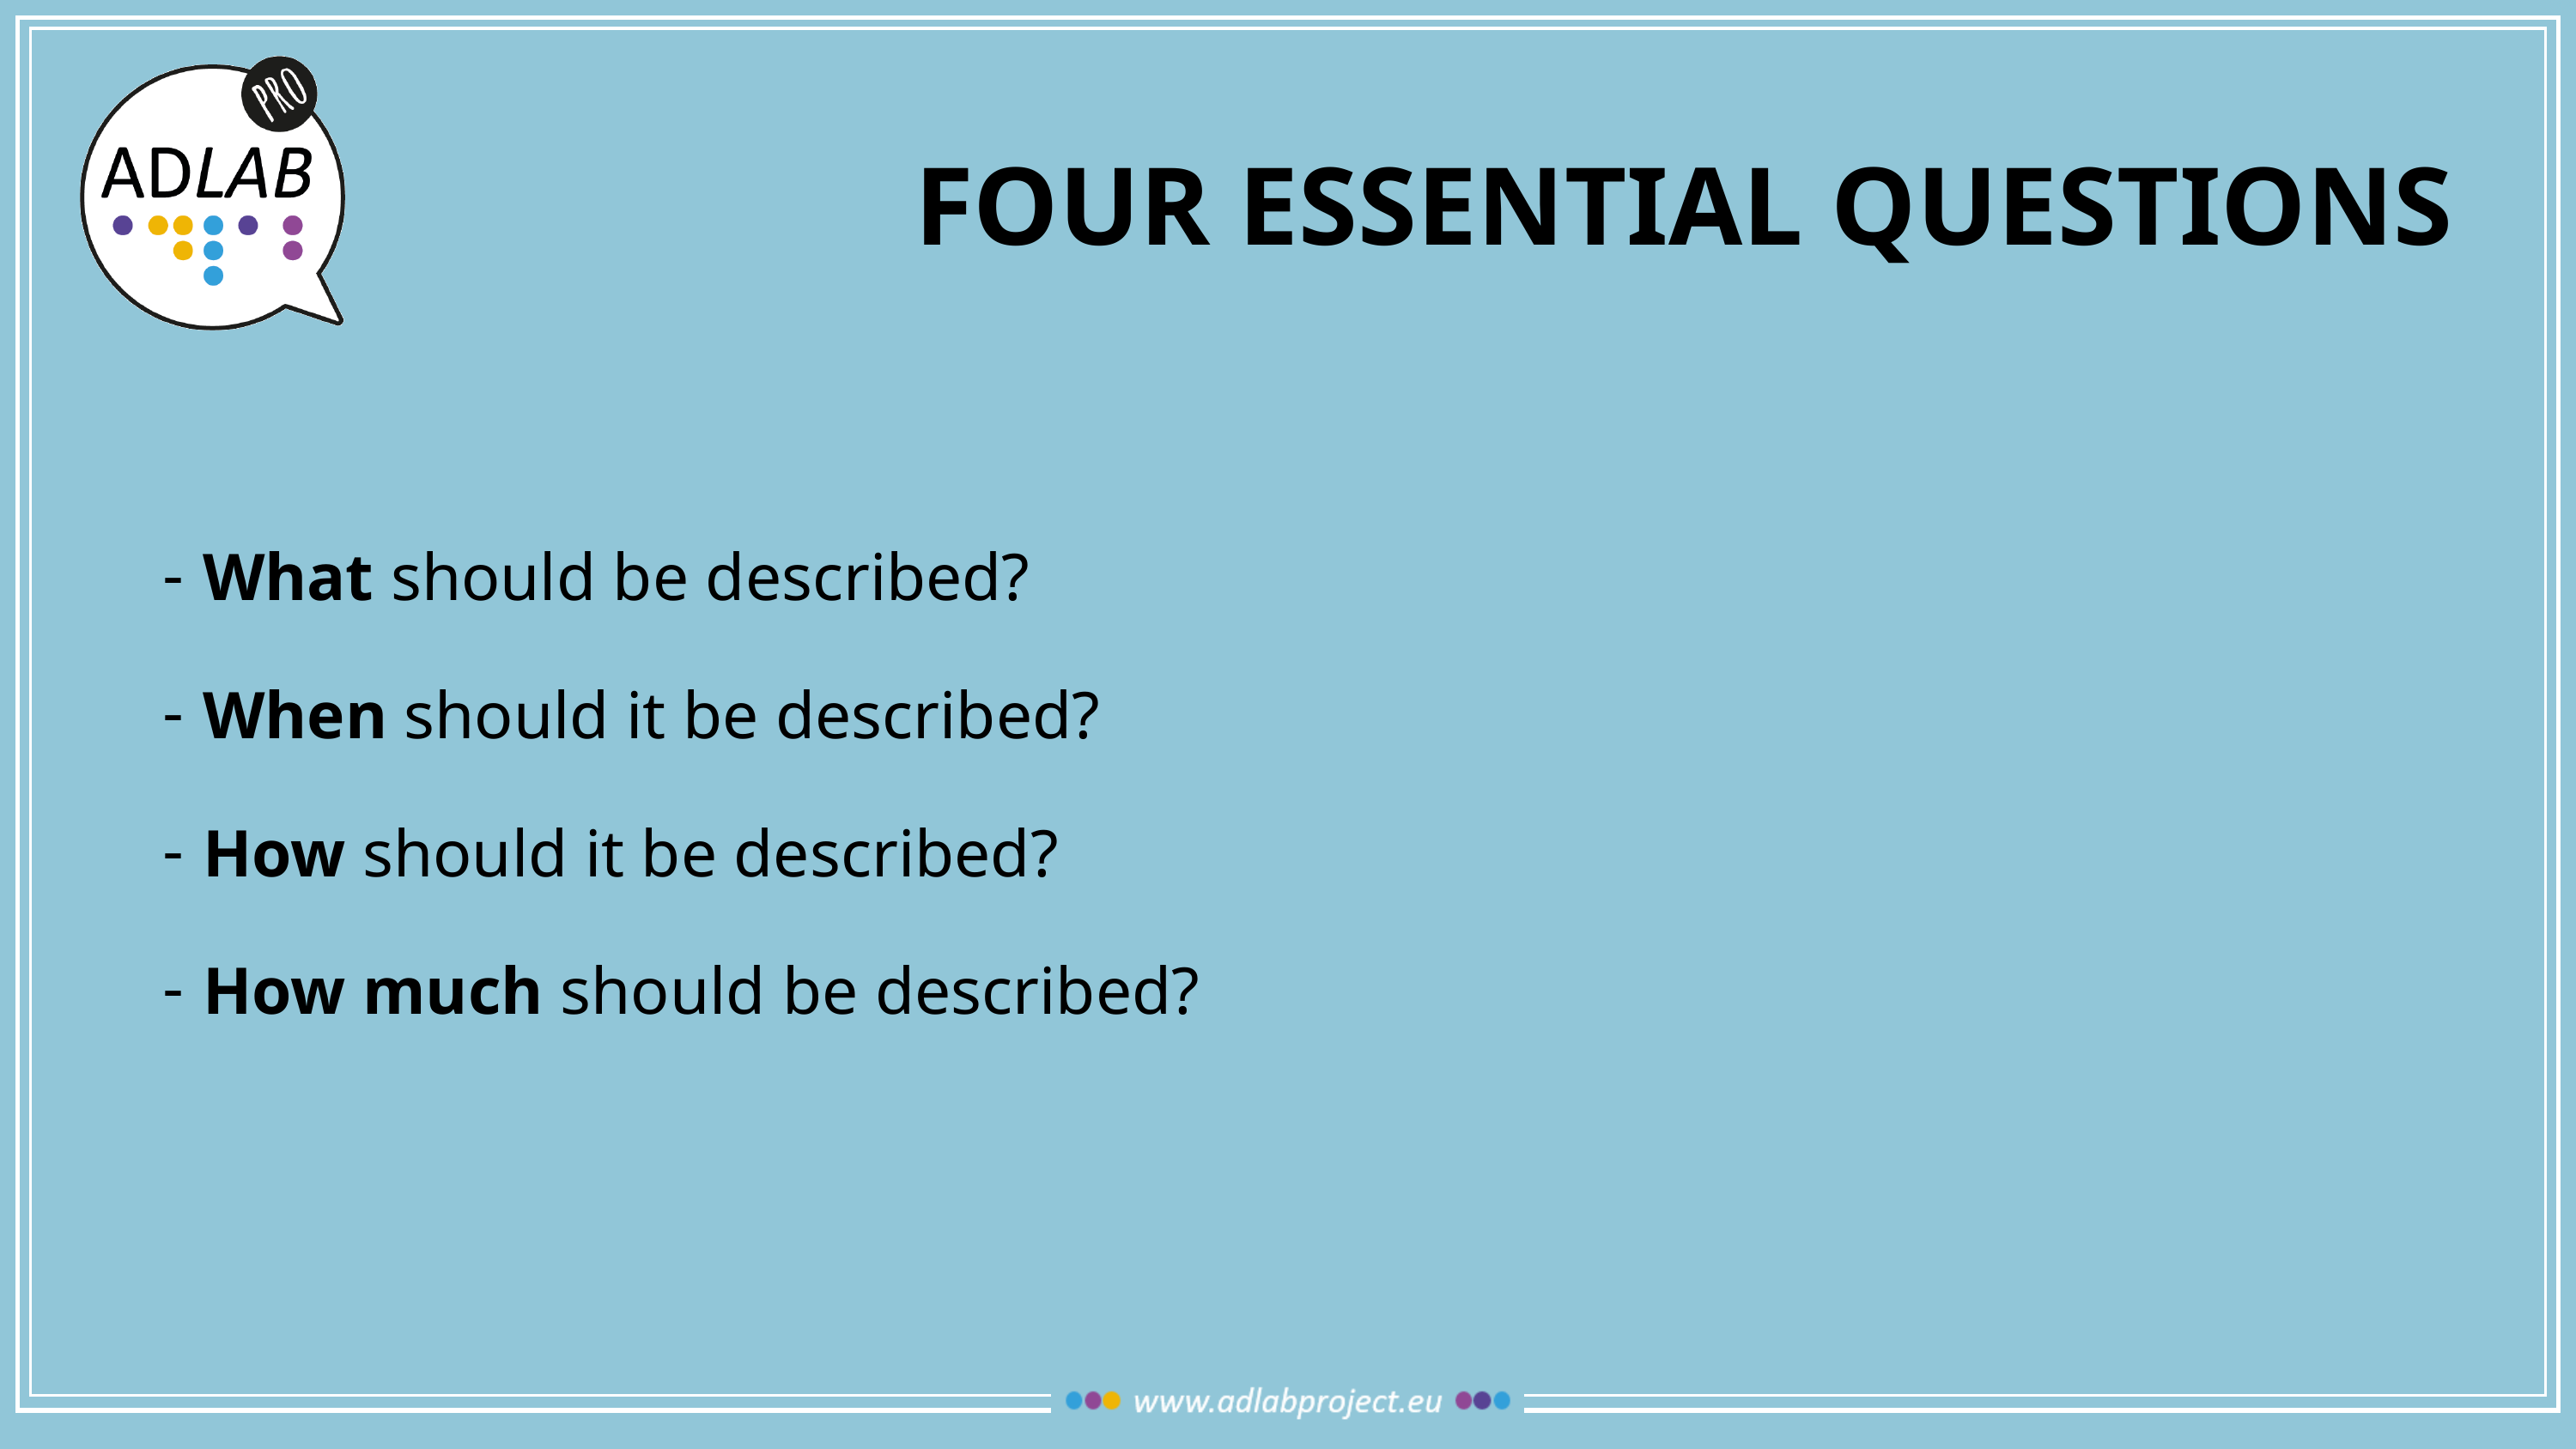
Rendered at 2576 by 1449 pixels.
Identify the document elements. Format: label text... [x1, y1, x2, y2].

picture [72, 49, 353, 330]
picture [1051, 1378, 1524, 1429]
list What should be described? When should it be described? How should it be described? How much should be described? [150, 491, 2467, 1147]
title FOUR ESSENTIAL QUESTIONS [384, 70, 2467, 351]
